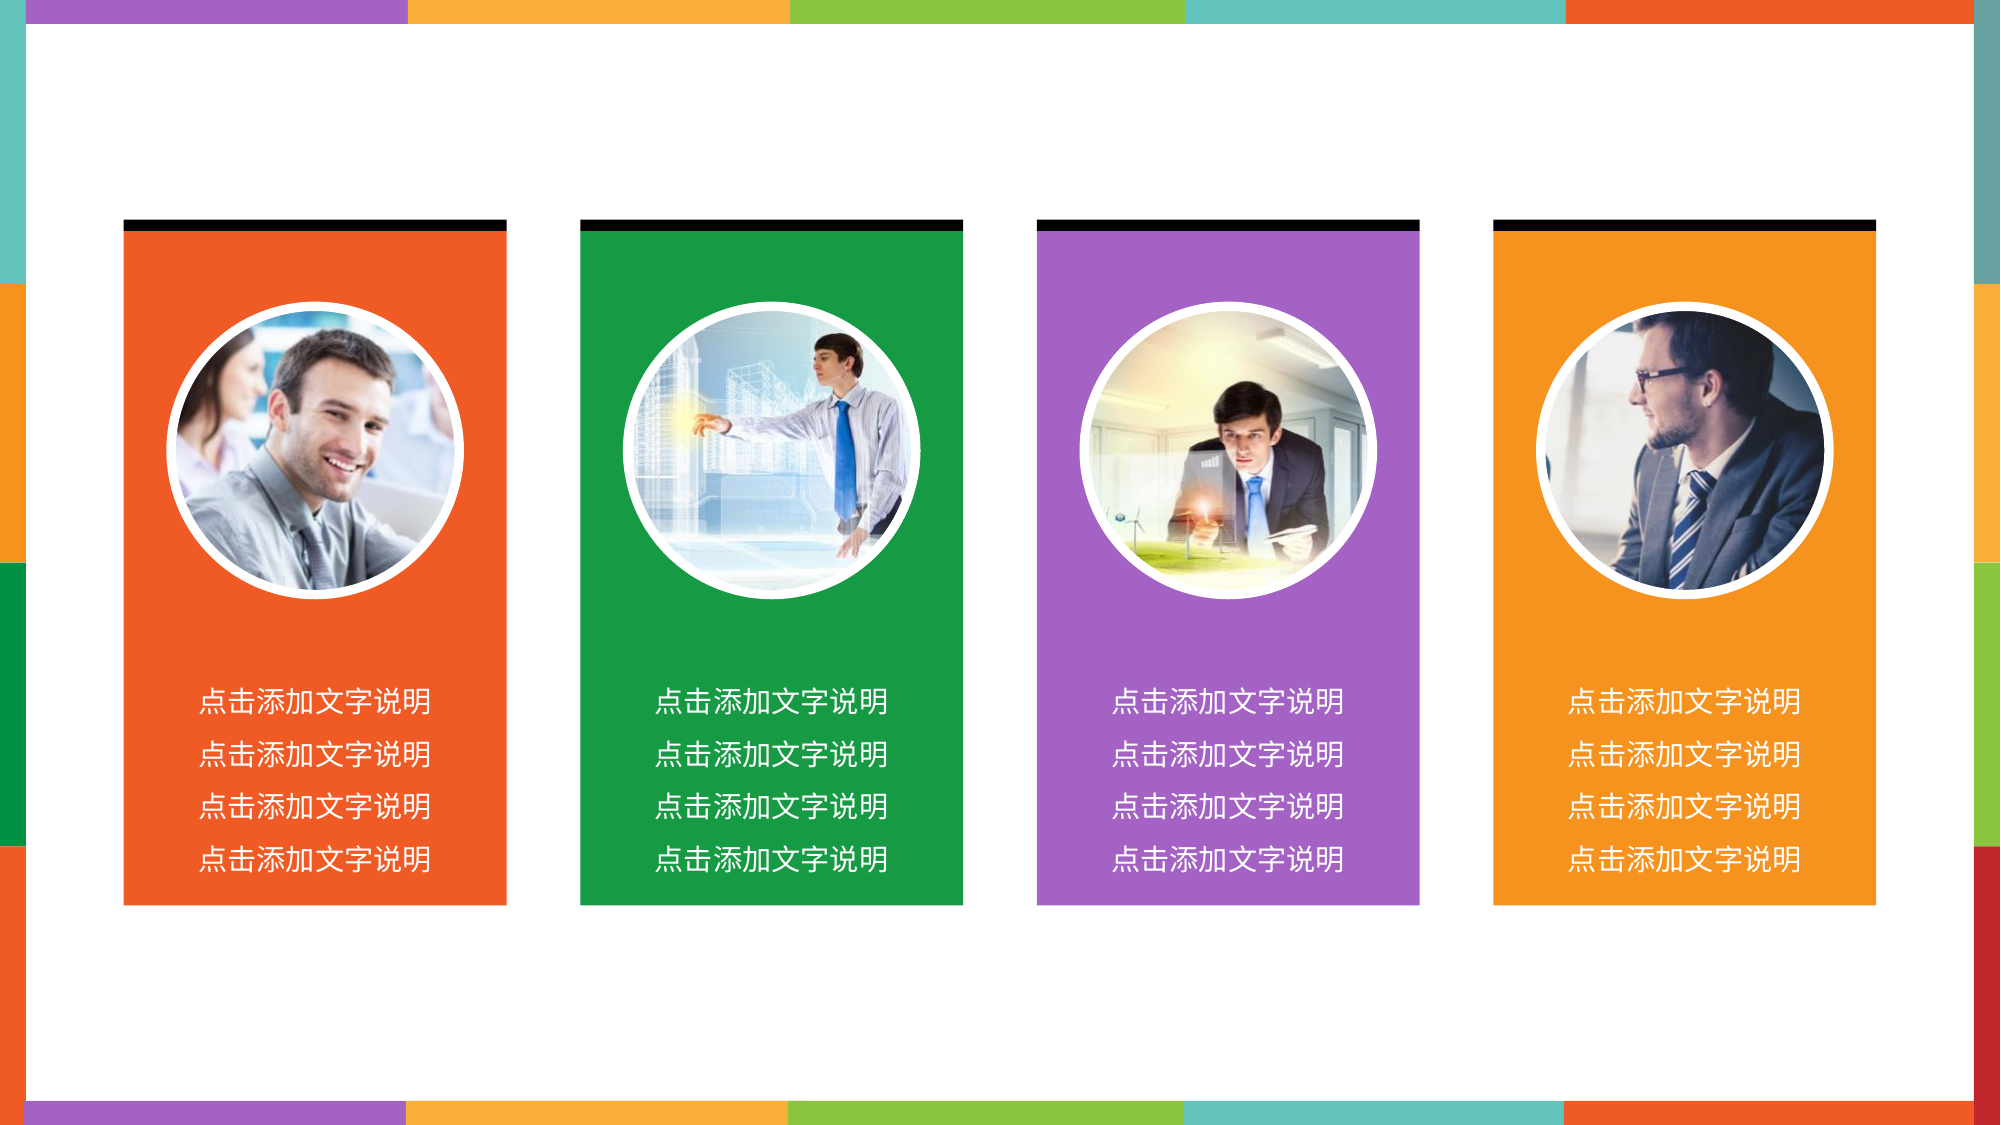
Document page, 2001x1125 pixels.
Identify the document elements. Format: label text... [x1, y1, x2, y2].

text_box [579, 232, 964, 906]
text_box 点击添加文字说明 点击添加文字说明 点击添加文字说明 点击添加文字说明 [1516, 658, 1854, 884]
text_box [1036, 232, 1421, 906]
text_box [1036, 219, 1421, 232]
picture [627, 306, 916, 595]
picture [1540, 306, 1829, 595]
text_box [123, 219, 508, 232]
picture [170, 306, 460, 595]
text_box [579, 219, 964, 232]
text_box 点击添加文字说明 点击添加文字说明 点击添加文字说明 点击添加文字说明 [1059, 658, 1397, 884]
text_box [1492, 219, 1877, 232]
picture [1084, 306, 1373, 595]
text_box [123, 232, 508, 906]
text_box [1492, 232, 1877, 906]
text_box 点击添加文字说明 点击添加文字说明 点击添加文字说明 点击添加文字说明 [603, 658, 940, 884]
text_box 点击添加文字说明 点击添加文字说明 点击添加文字说明 点击添加文字说明 [146, 658, 484, 884]
